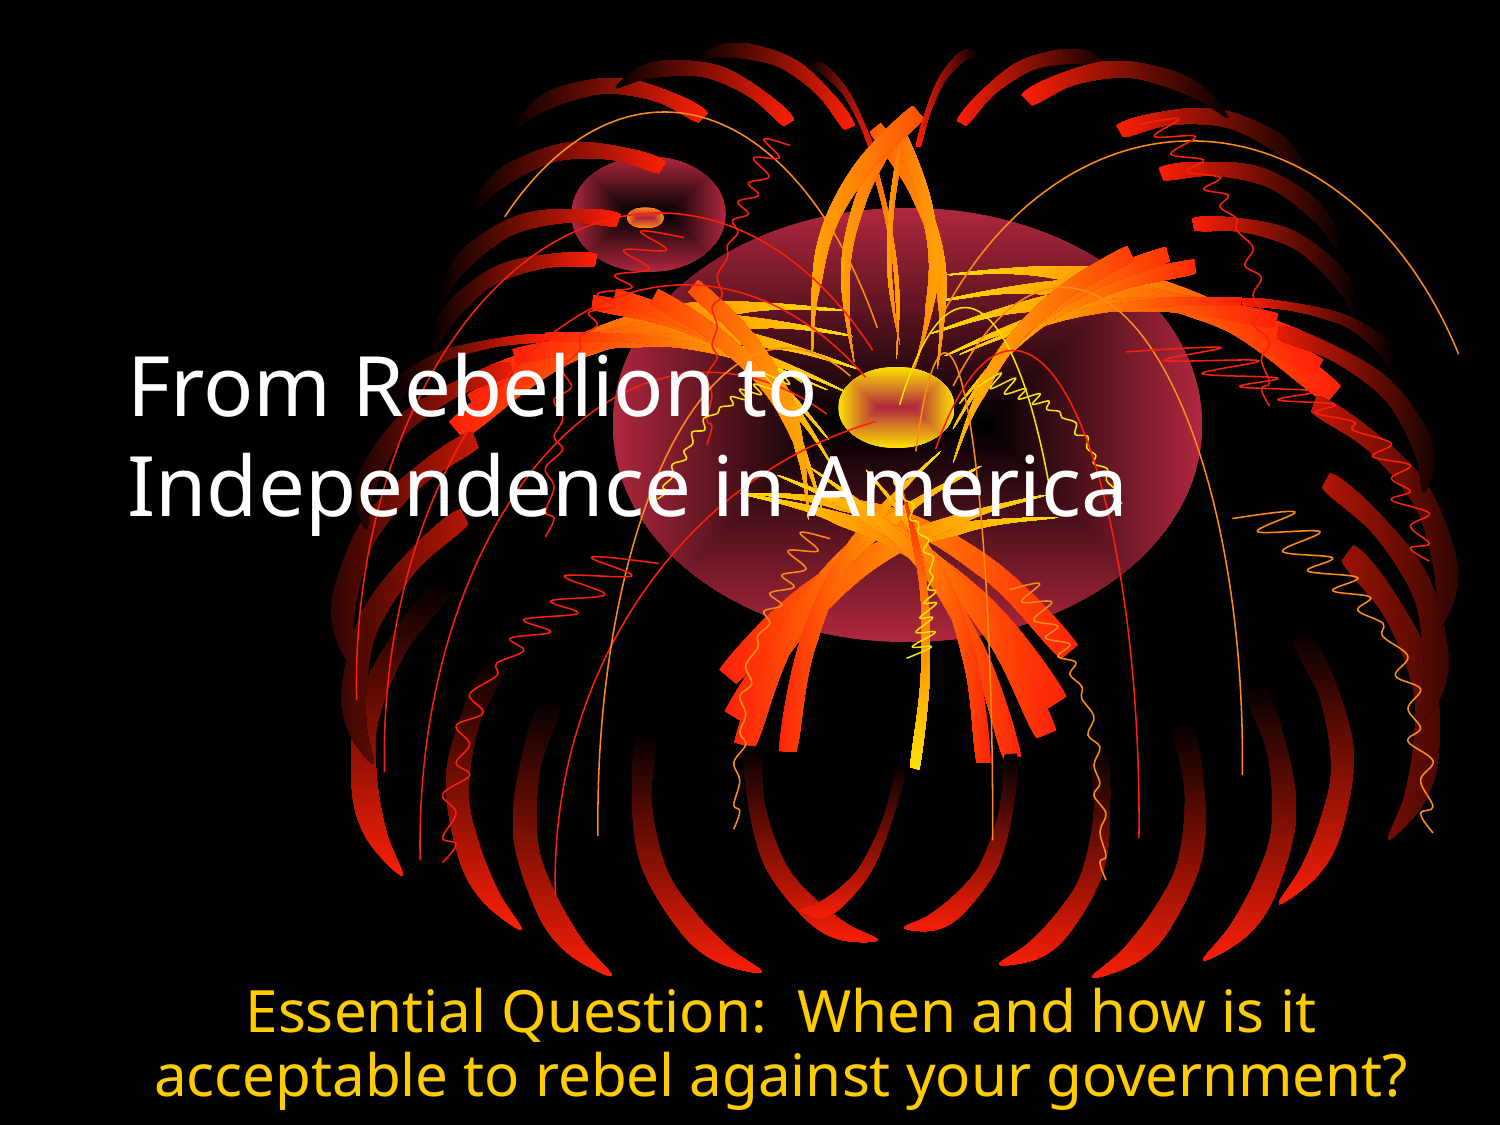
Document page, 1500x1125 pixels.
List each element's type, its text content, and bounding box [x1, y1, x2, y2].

subtitle Essential Question: When and how is it acceptable to rebel against your government? [87, 975, 1475, 1121]
title From Rebellion to Independence in America [112, 299, 1388, 567]
